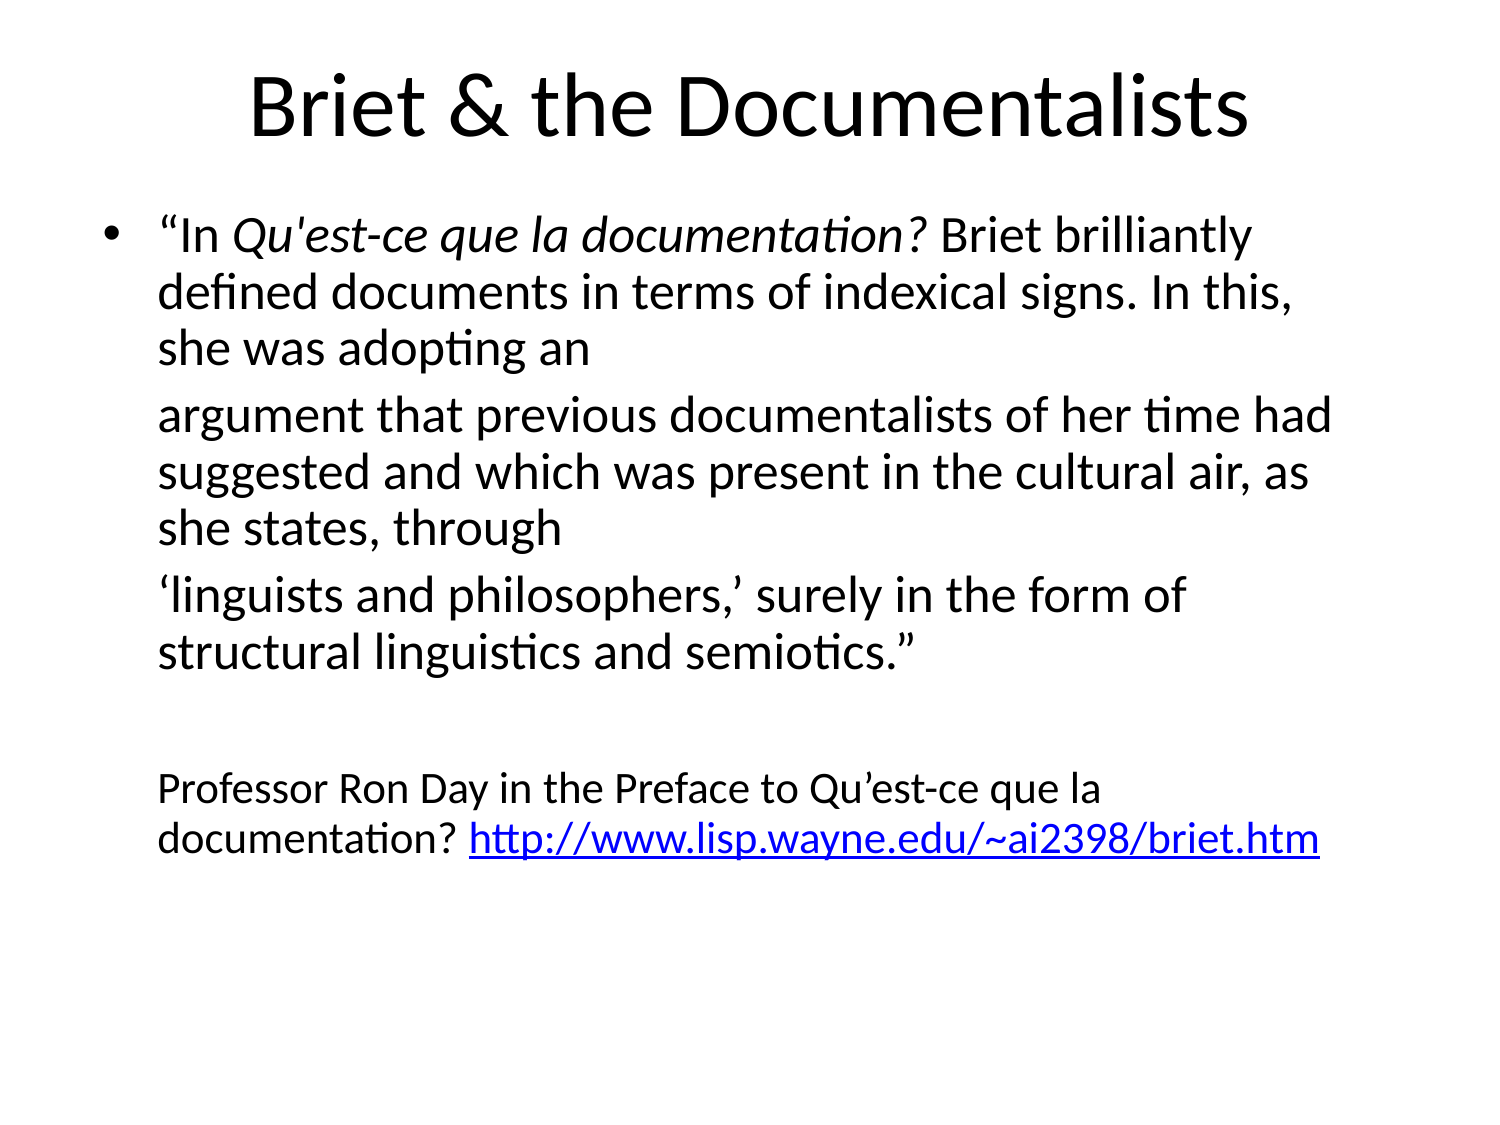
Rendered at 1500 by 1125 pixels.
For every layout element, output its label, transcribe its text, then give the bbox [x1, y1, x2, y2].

list “In Qu'est-ce que la documentation? Briet brilliantly defined documents in terms of indexical signs. In this, she was adopting an argument that previous documentalists of her time had suggested and which was present in the cultural air, as she states, through ‘linguists and philosophers,’ surely in the form of structural linguistics and semiotics.” Professor Ron Day in the Preface to Qu’est-ce que la documentation? http://www.lisp.wayne.edu/~ai2398/briet.htm [87, 200, 1363, 875]
title Briet & the Documentalists [0, 37, 1500, 163]
